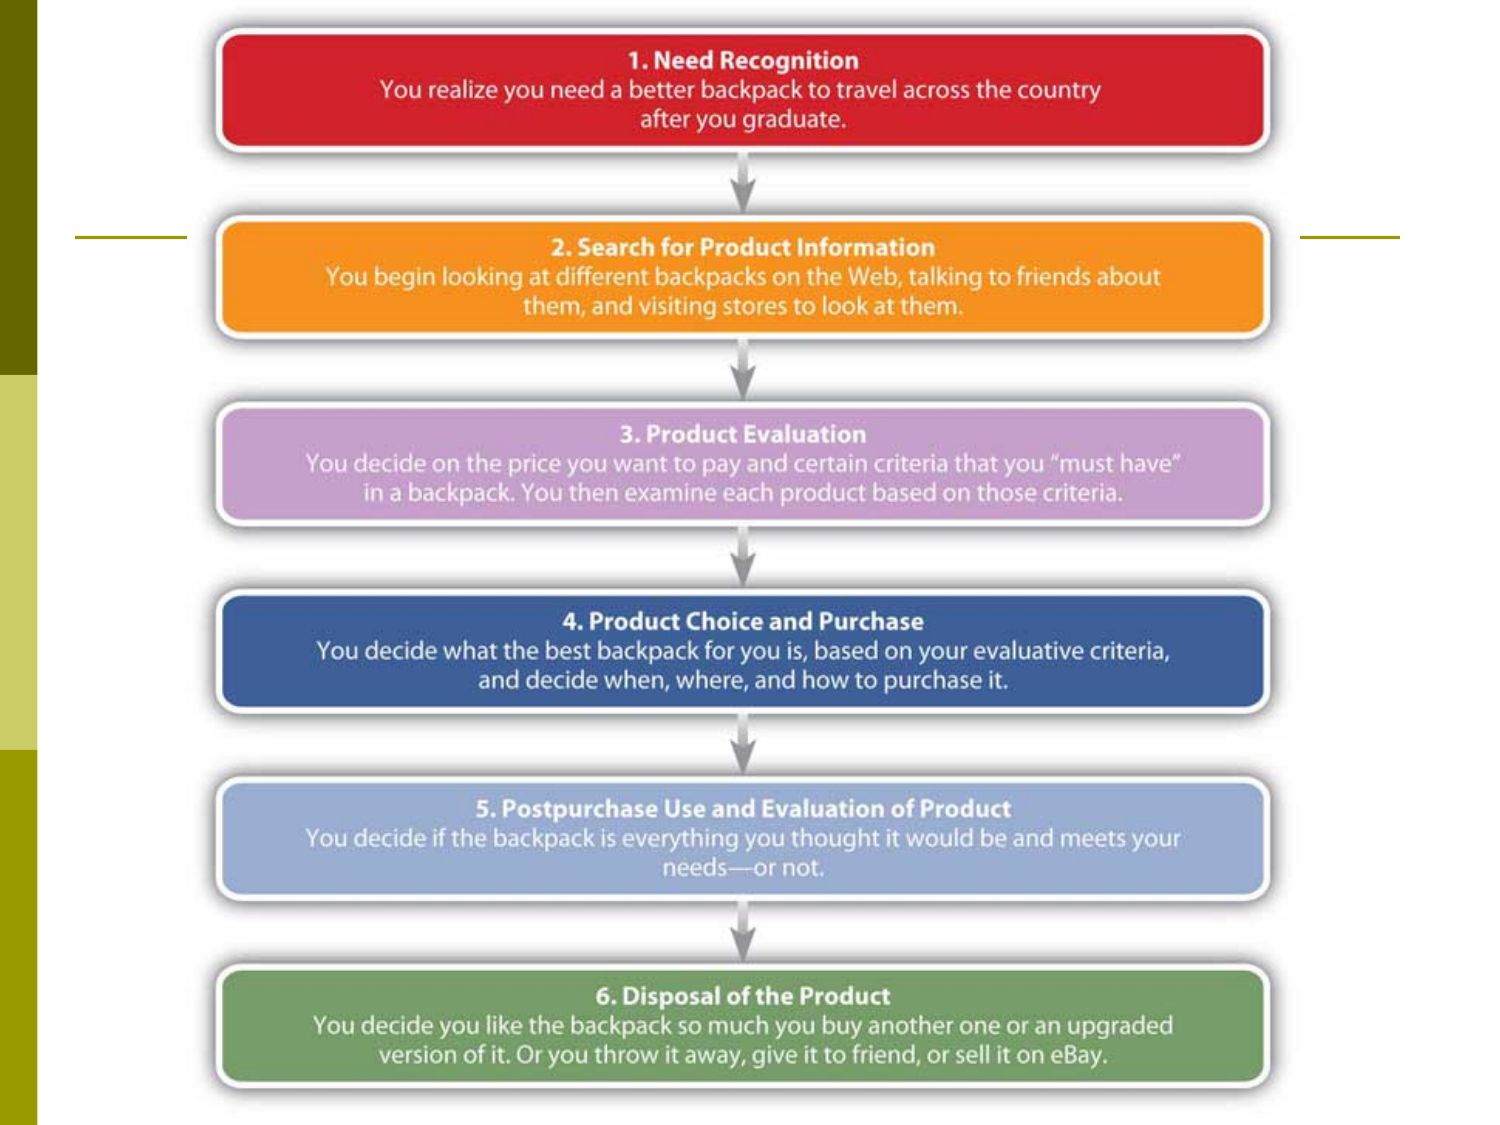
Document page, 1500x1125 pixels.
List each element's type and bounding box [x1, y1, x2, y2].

picture [187, 0, 1301, 1118]
